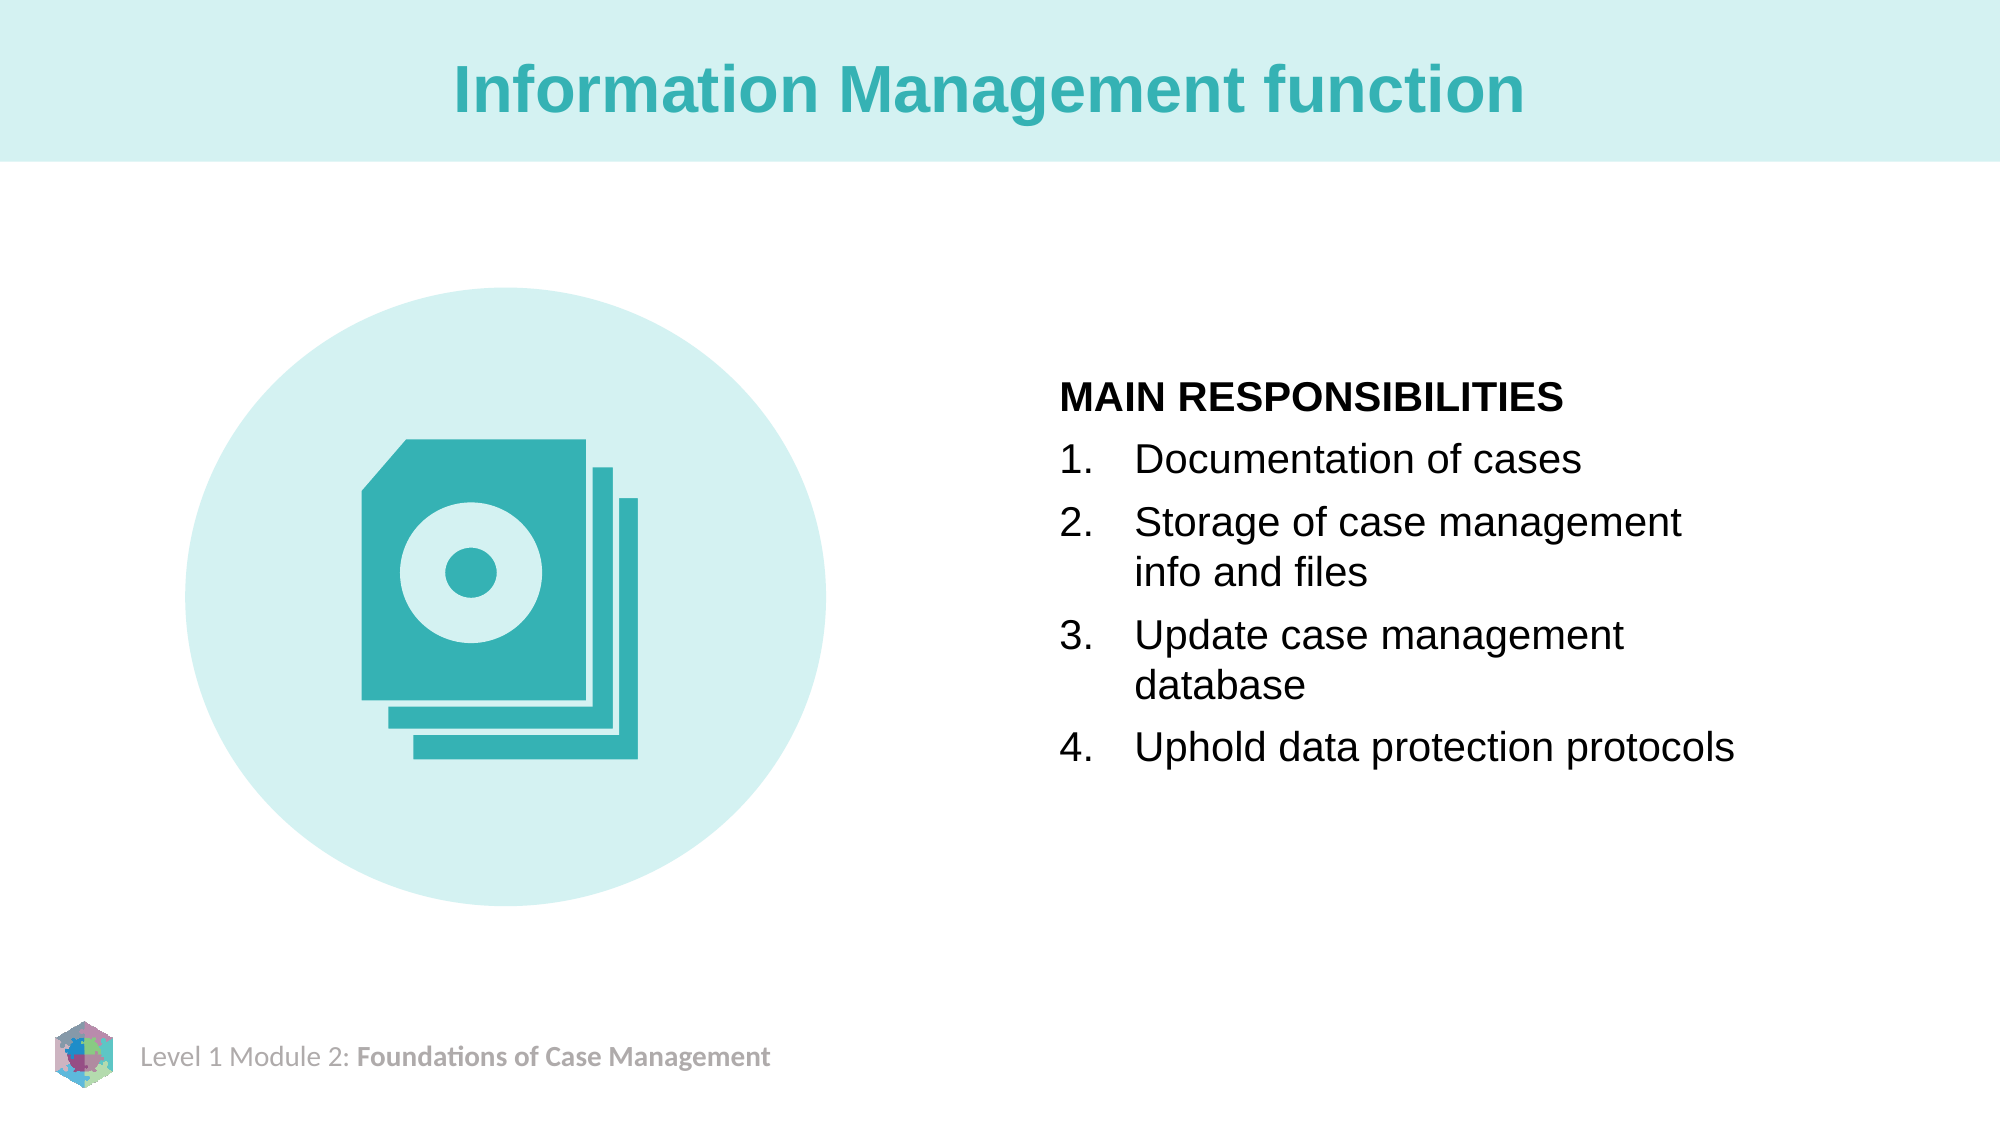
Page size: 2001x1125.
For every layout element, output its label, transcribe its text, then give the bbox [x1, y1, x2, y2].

text_box MAIN RESPONSIBILITIES Documentation of cases ​ Storage​ of case management info and files Update case management database​ Uphold data protection protocols ​ [1044, 362, 1760, 828]
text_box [185, 287, 827, 907]
picture [55, 1021, 113, 1088]
title Information Management function [137, 19, 1863, 163]
